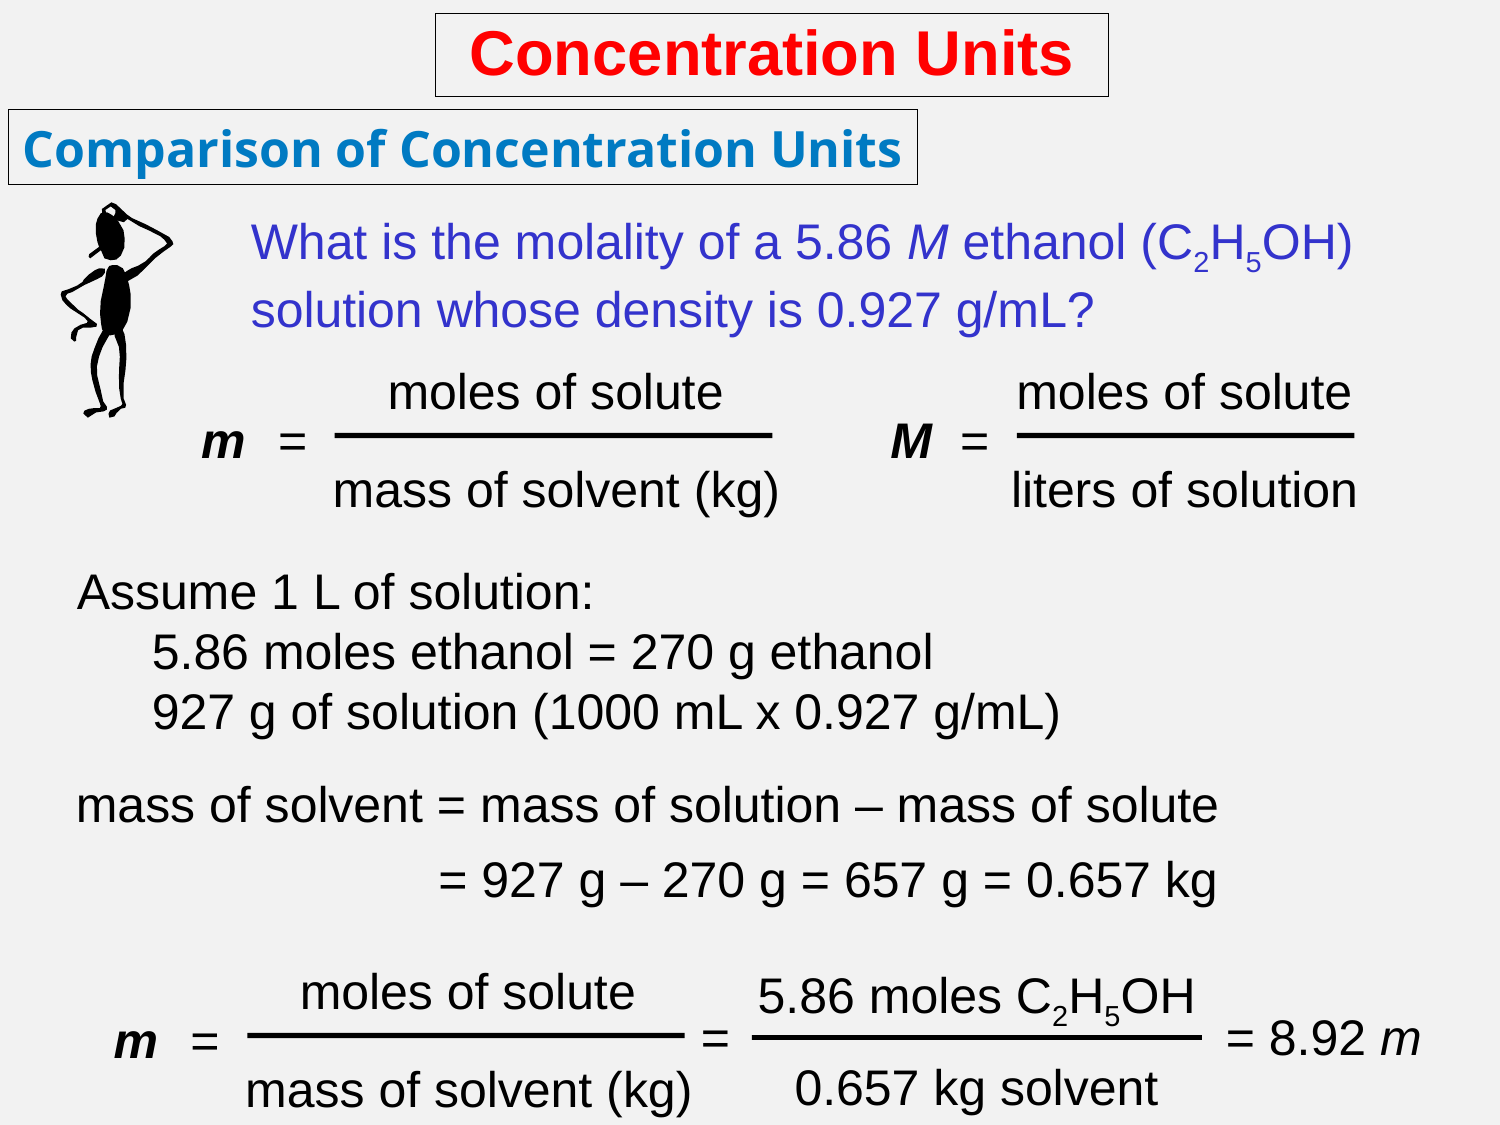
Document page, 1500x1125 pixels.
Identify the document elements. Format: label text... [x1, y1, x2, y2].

text_box = 927 g – 270 g = 657 g = 0.657 kg [423, 839, 1234, 915]
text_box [875, 352, 1374, 525]
text_box mass of solvent = mass of solution – mass of solute [61, 764, 1235, 840]
text_box Concentration Units [435, 13, 1109, 97]
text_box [685, 956, 1214, 1123]
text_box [60, 202, 174, 418]
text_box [186, 352, 796, 525]
text_box Comparison of Concentration Units [8, 109, 918, 185]
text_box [98, 952, 708, 1125]
text_box What is the molality of a 5.86 M ethanol (C2H5OH) solution whose density is 0.927 g/mL? [236, 202, 1487, 346]
text_box Assume 1 L of solution: 5.86 moles ethanol = 270 g ethanol 927 g of solution (1000 mL x 0.927 g/mL) [62, 552, 1078, 747]
text_box = 8.92 m [1214, 997, 1437, 1073]
